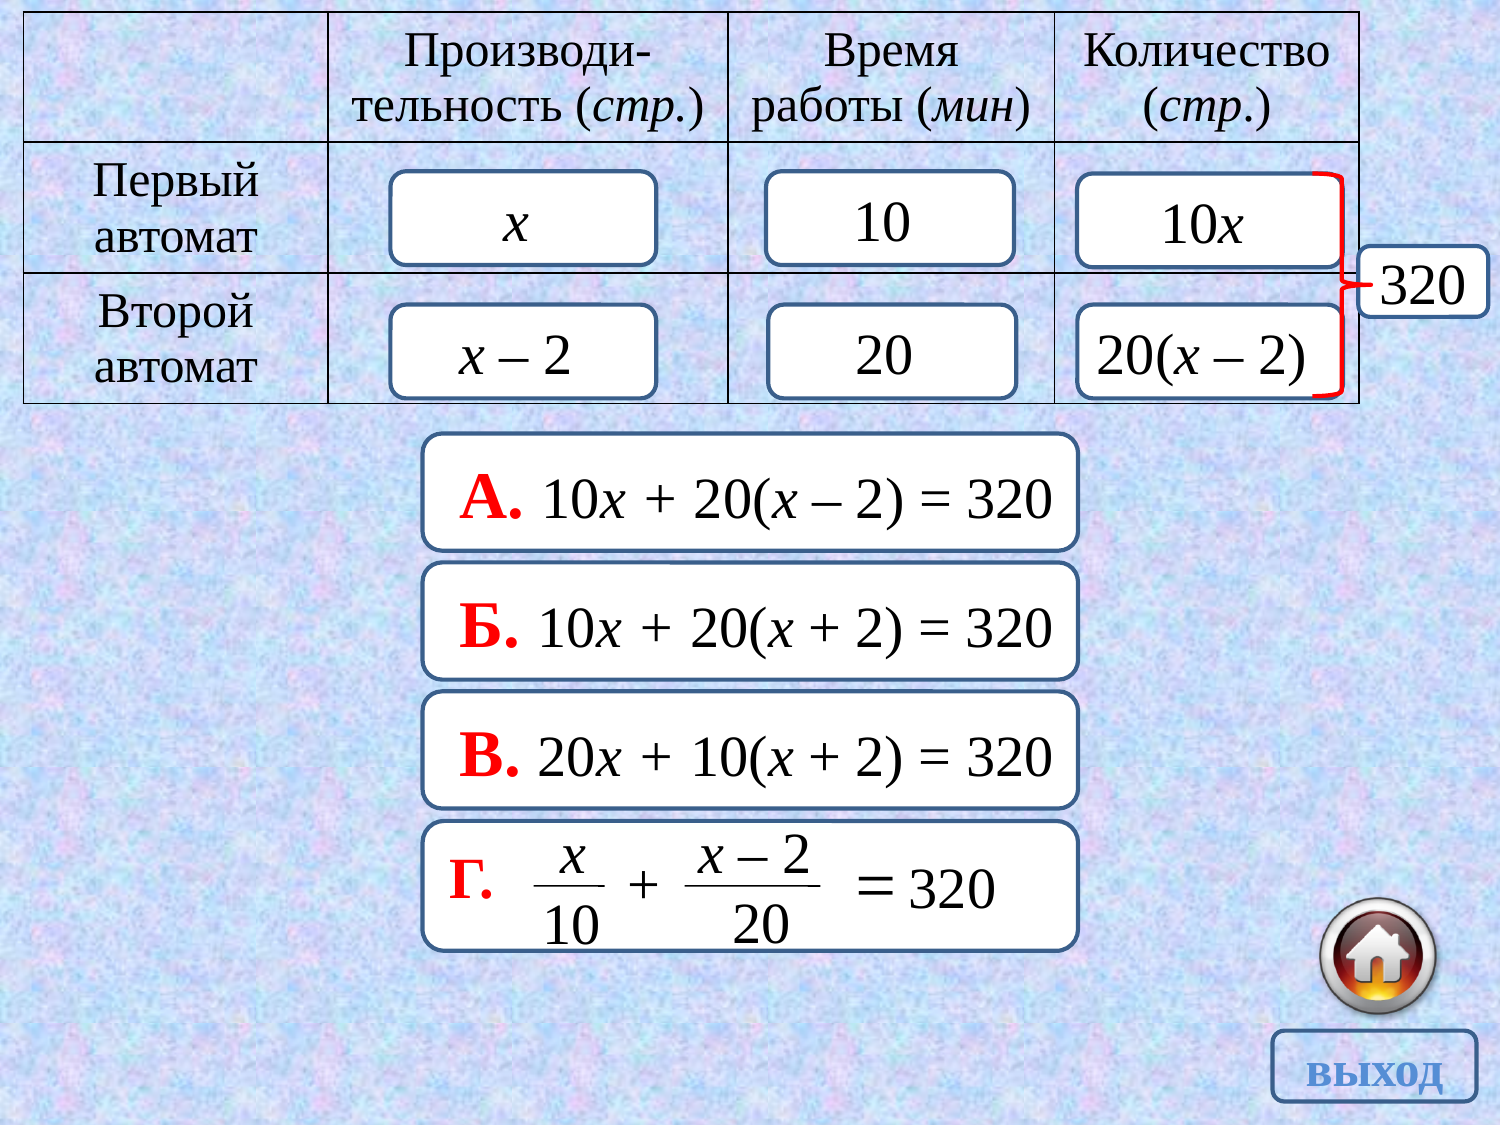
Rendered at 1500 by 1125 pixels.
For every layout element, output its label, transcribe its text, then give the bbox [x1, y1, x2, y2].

table_header Производи- тельность (стр.) [329, 13, 727, 141]
text_box В. 20х + 10(х + 2) = 320 [420, 689, 1081, 811]
table_header Количество (стр.) [1055, 13, 1358, 141]
table_header [24, 13, 327, 141]
table_cell [729, 143, 1054, 169]
table_cell Первый автомат [24, 143, 327, 272]
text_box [390, 170, 1489, 399]
text_box Б. 10х + 20(х + 2) = 320 [420, 560, 1081, 682]
text_box А. 10х + 20(х – 2) = 320 [420, 431, 1081, 553]
table_cell [329, 274, 387, 403]
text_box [422, 814, 1079, 957]
table_cell Второй автомат [24, 274, 327, 403]
table_cell [329, 143, 727, 272]
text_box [1272, 890, 1477, 1102]
picture [0, 0, 1500, 1125]
table_header Время работы (мин) [729, 13, 1054, 141]
table_cell [1055, 143, 1358, 169]
